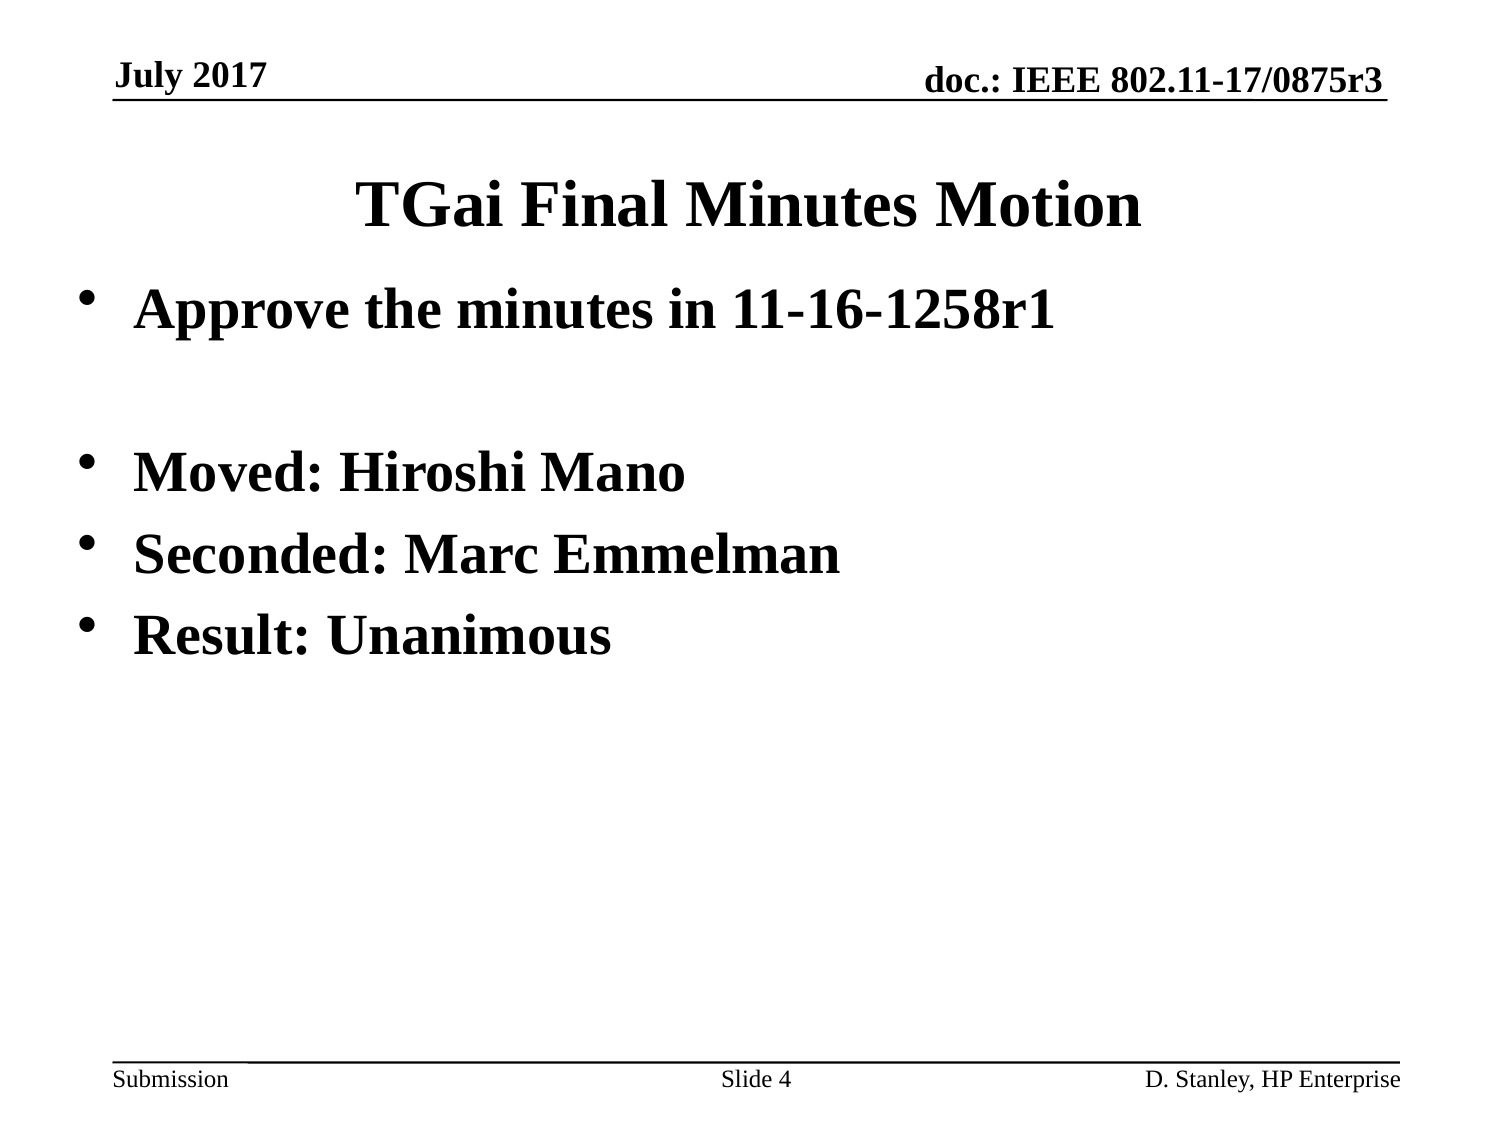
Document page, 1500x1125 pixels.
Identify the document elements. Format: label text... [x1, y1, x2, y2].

footer D. Stanley, HP Enterprise [878, 1061, 1402, 1093]
list Approve the minutes in 11-16-1258r1 Moved: Hiroshi Mano Seconded: Marc Emmelman Result: Unanimous [62, 262, 1425, 1050]
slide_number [114, 49, 270, 95]
slide_number Slide 4 [712, 1061, 800, 1093]
title TGai Final Minutes Motion [112, 112, 1388, 262]
